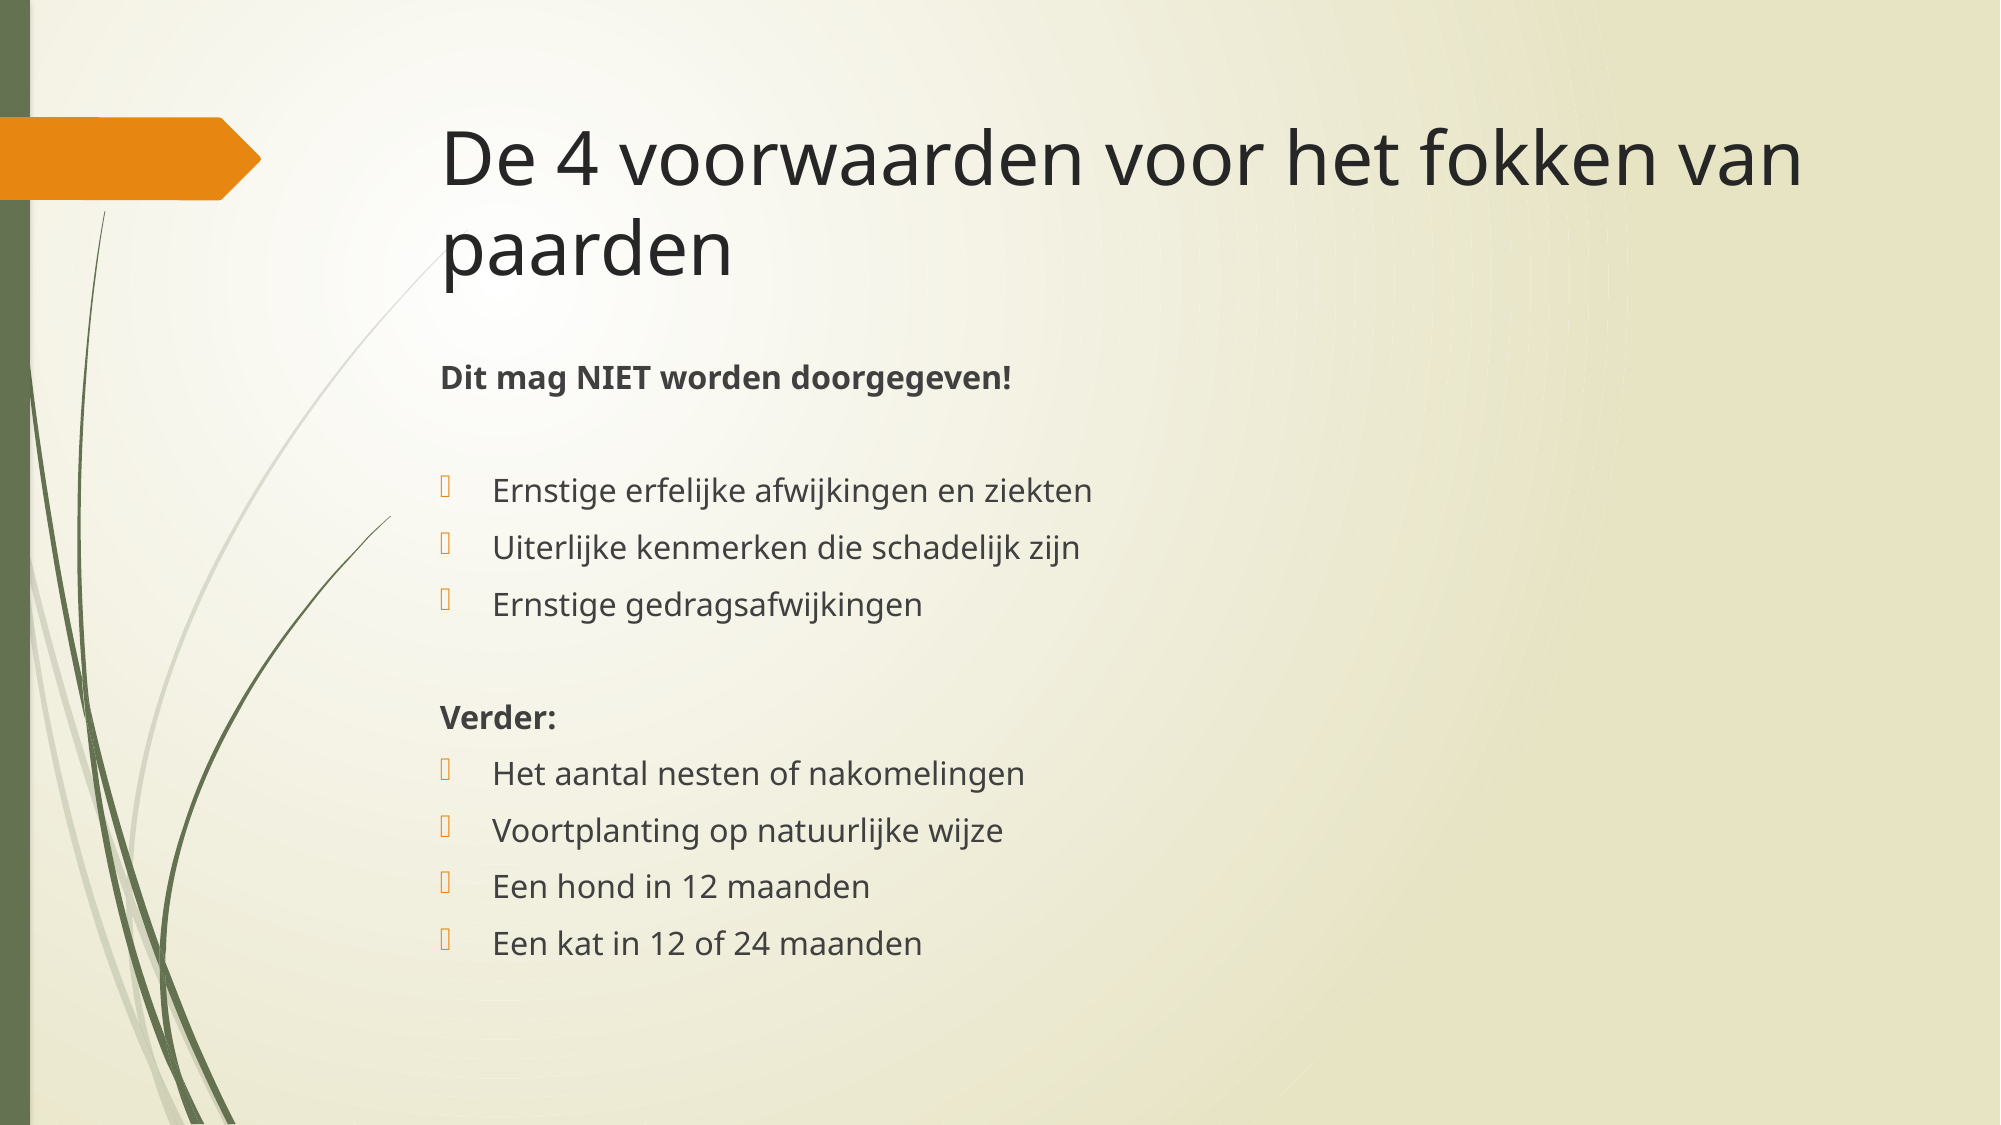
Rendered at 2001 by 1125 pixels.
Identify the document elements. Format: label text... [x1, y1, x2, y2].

title De 4 voorwaarden voor het fokken van paarden [425, 102, 1888, 313]
list Dit mag NIET worden doorgegeven! Ernstige erfelijke afwijkingen en ziekten Uiterlijke kenmerken die schadelijk zijn Ernstige gedragsafwijkingen Verder: Het aantal nesten of nakomelingen Voortplanting op natuurlijke wijze Een hond in 12 maanden Een kat in 12 of 24 maanden [424, 350, 1888, 970]
